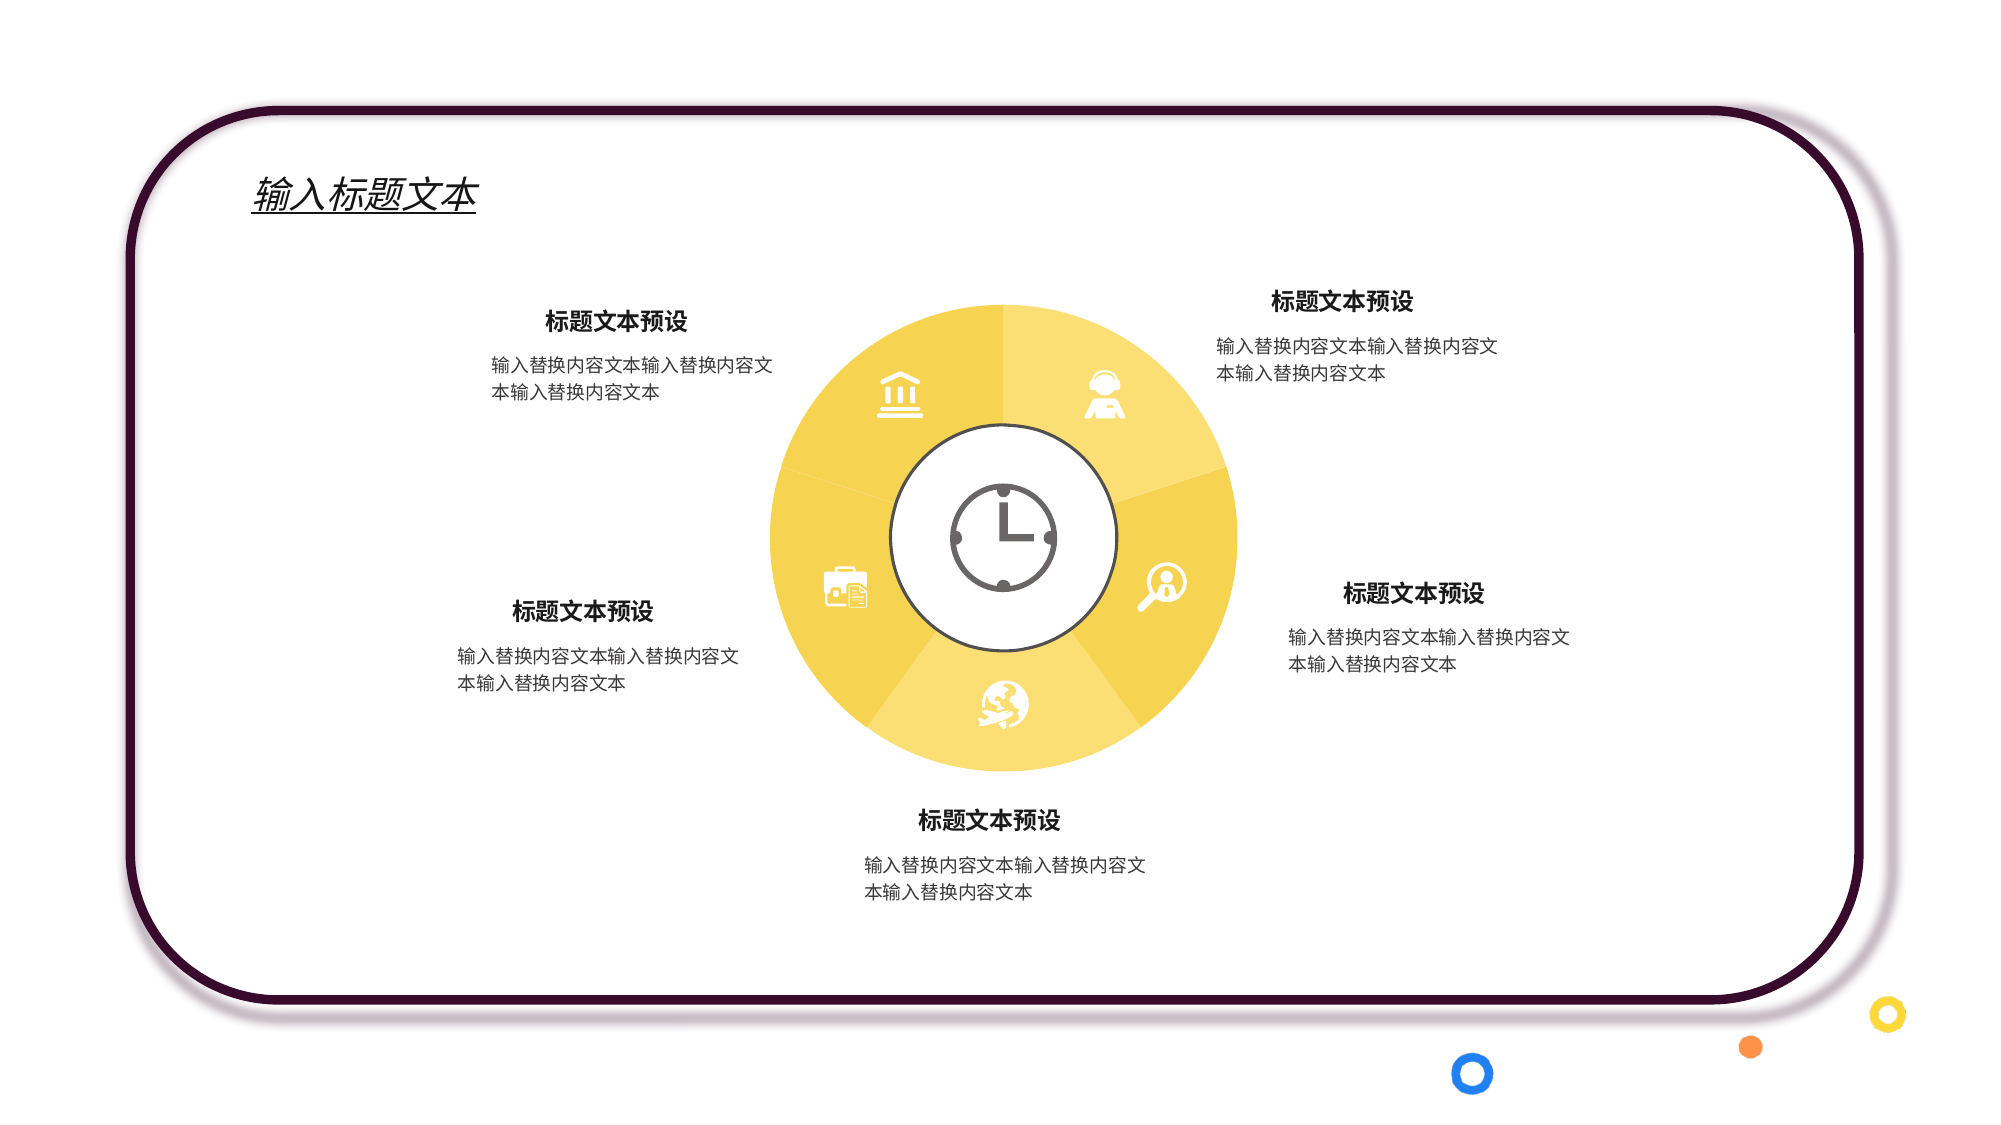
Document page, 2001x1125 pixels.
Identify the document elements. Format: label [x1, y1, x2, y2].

text_box [130, 110, 2000, 1125]
